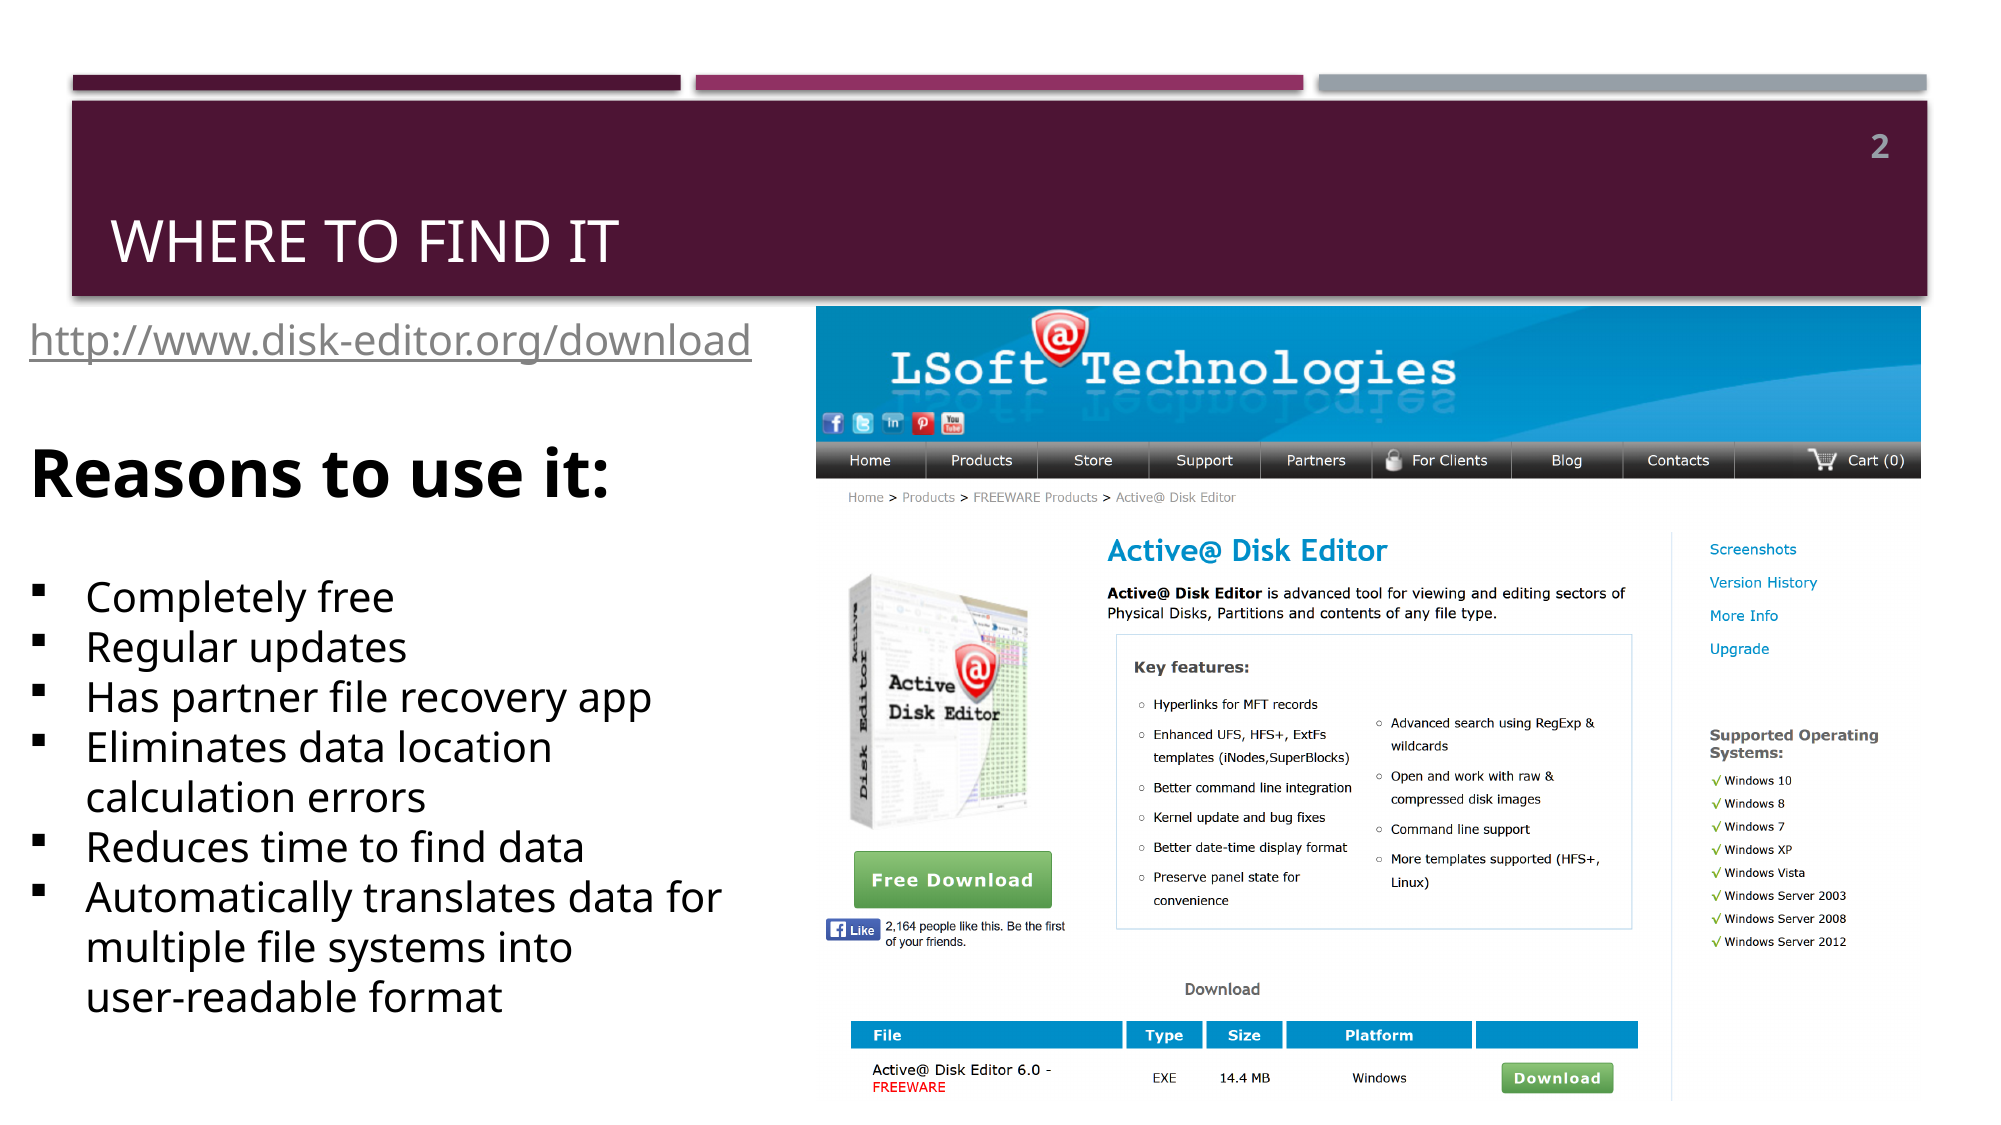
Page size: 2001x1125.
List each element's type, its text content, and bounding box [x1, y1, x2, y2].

text_box http://www.disk-editor.org/download Reasons to use it: Completely free Regular updates Has partner file recovery app Eliminates data location calculation errors Reduces time to find data Automatically translates data for multiple file systems into user-readable format [14, 306, 768, 1029]
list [815, 306, 1922, 1102]
title Where to find it [95, 115, 1905, 282]
slide_number 2 [1732, 117, 1905, 178]
